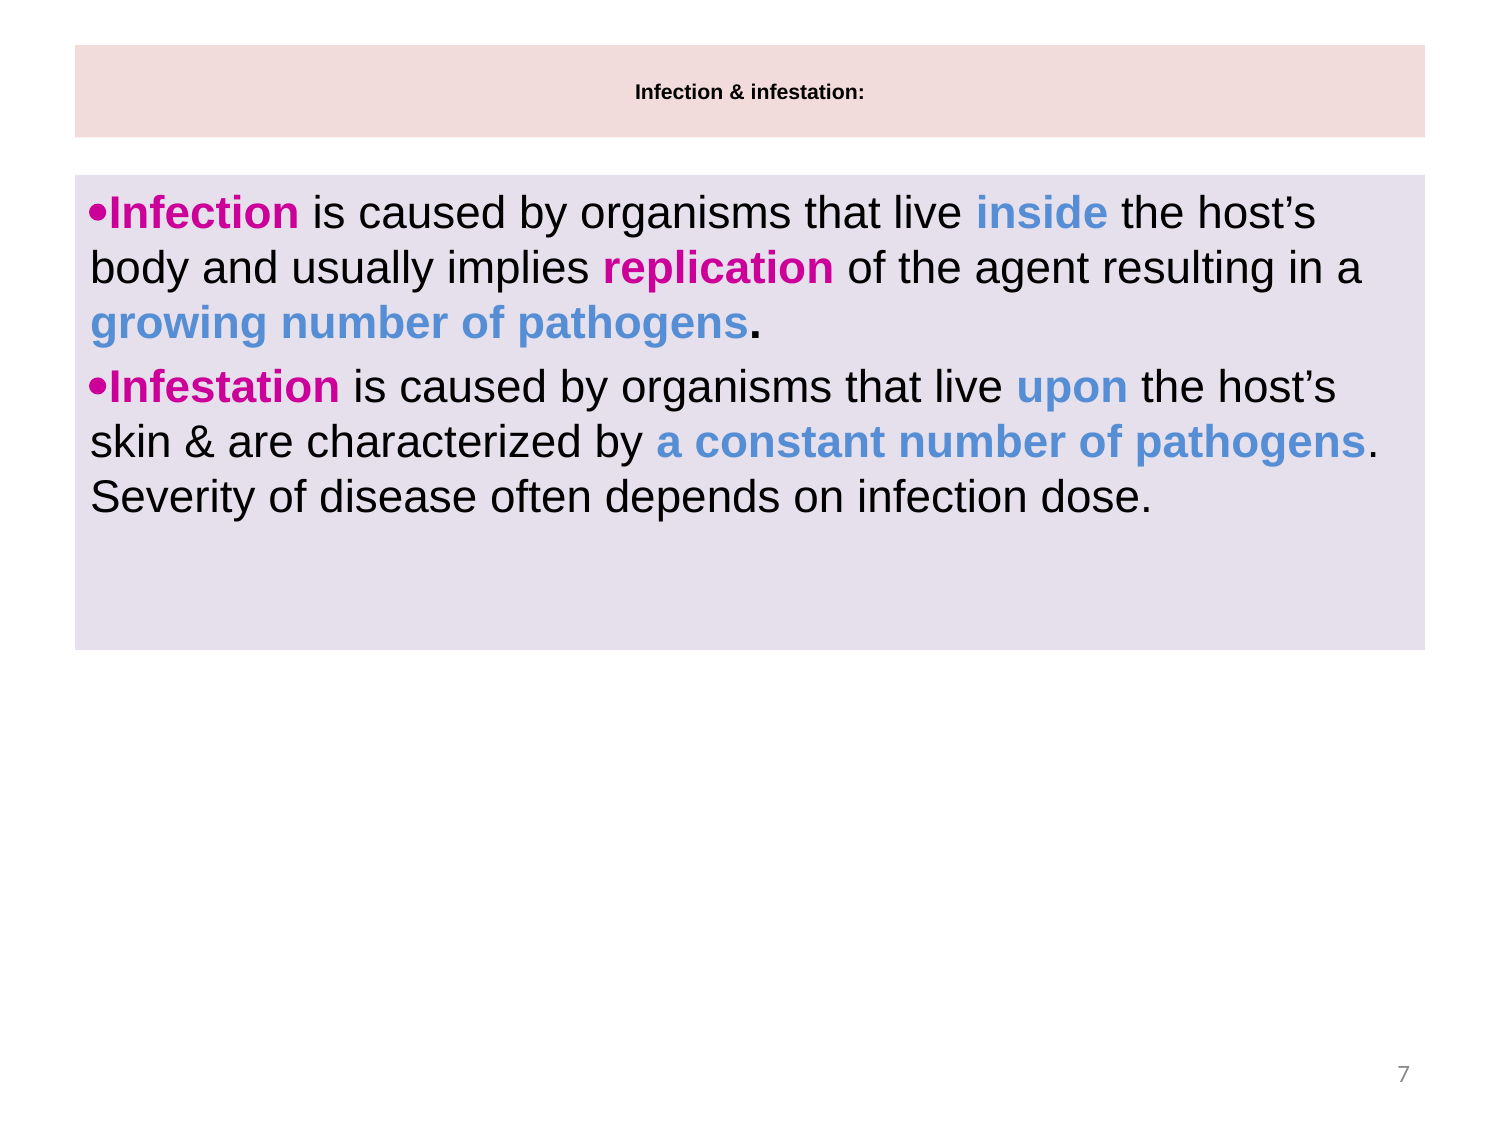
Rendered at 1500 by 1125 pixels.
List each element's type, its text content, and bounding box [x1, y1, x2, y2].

slide_number 7 [1074, 1042, 1425, 1103]
title Infection & infestation: [75, 45, 1425, 138]
list Infection is caused by organisms that live inside the host’s body and usually implies replication of the agent resulting in a growing number of pathogens. Infestation is caused by organisms that live upon the host’s skin & are characterized by a constant number of pathogens. Severity of disease often depends on infection dose. [75, 174, 1425, 650]
